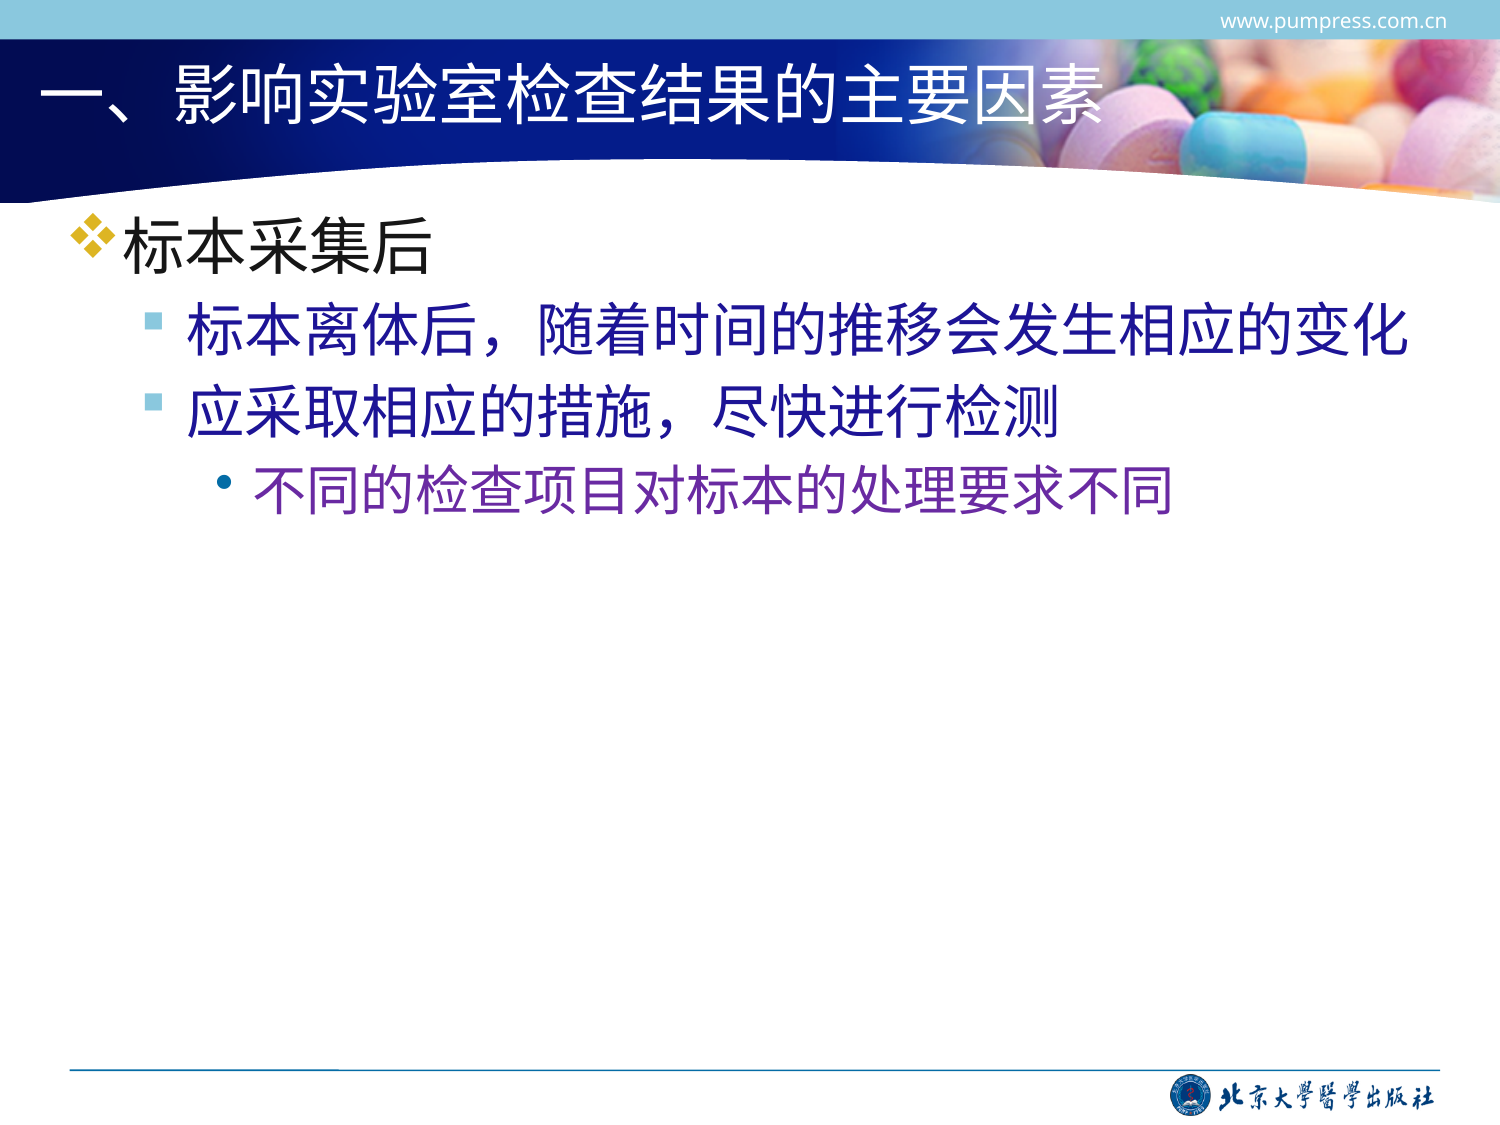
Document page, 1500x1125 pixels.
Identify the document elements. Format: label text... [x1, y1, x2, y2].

slide_number www.pumpress.com.cn [1024, 0, 1463, 38]
picture [1170, 1074, 1436, 1118]
title 一、影响实验室检查结果的主要因素 [23, 46, 1349, 140]
list 标本采集后 标本离体后，随着时间的推移会发生相应的变化 应采取相应的措施，尽快进行检测 不同的检查项目对标本的处理要求不同 [49, 198, 1463, 1026]
picture [0, 40, 1500, 203]
